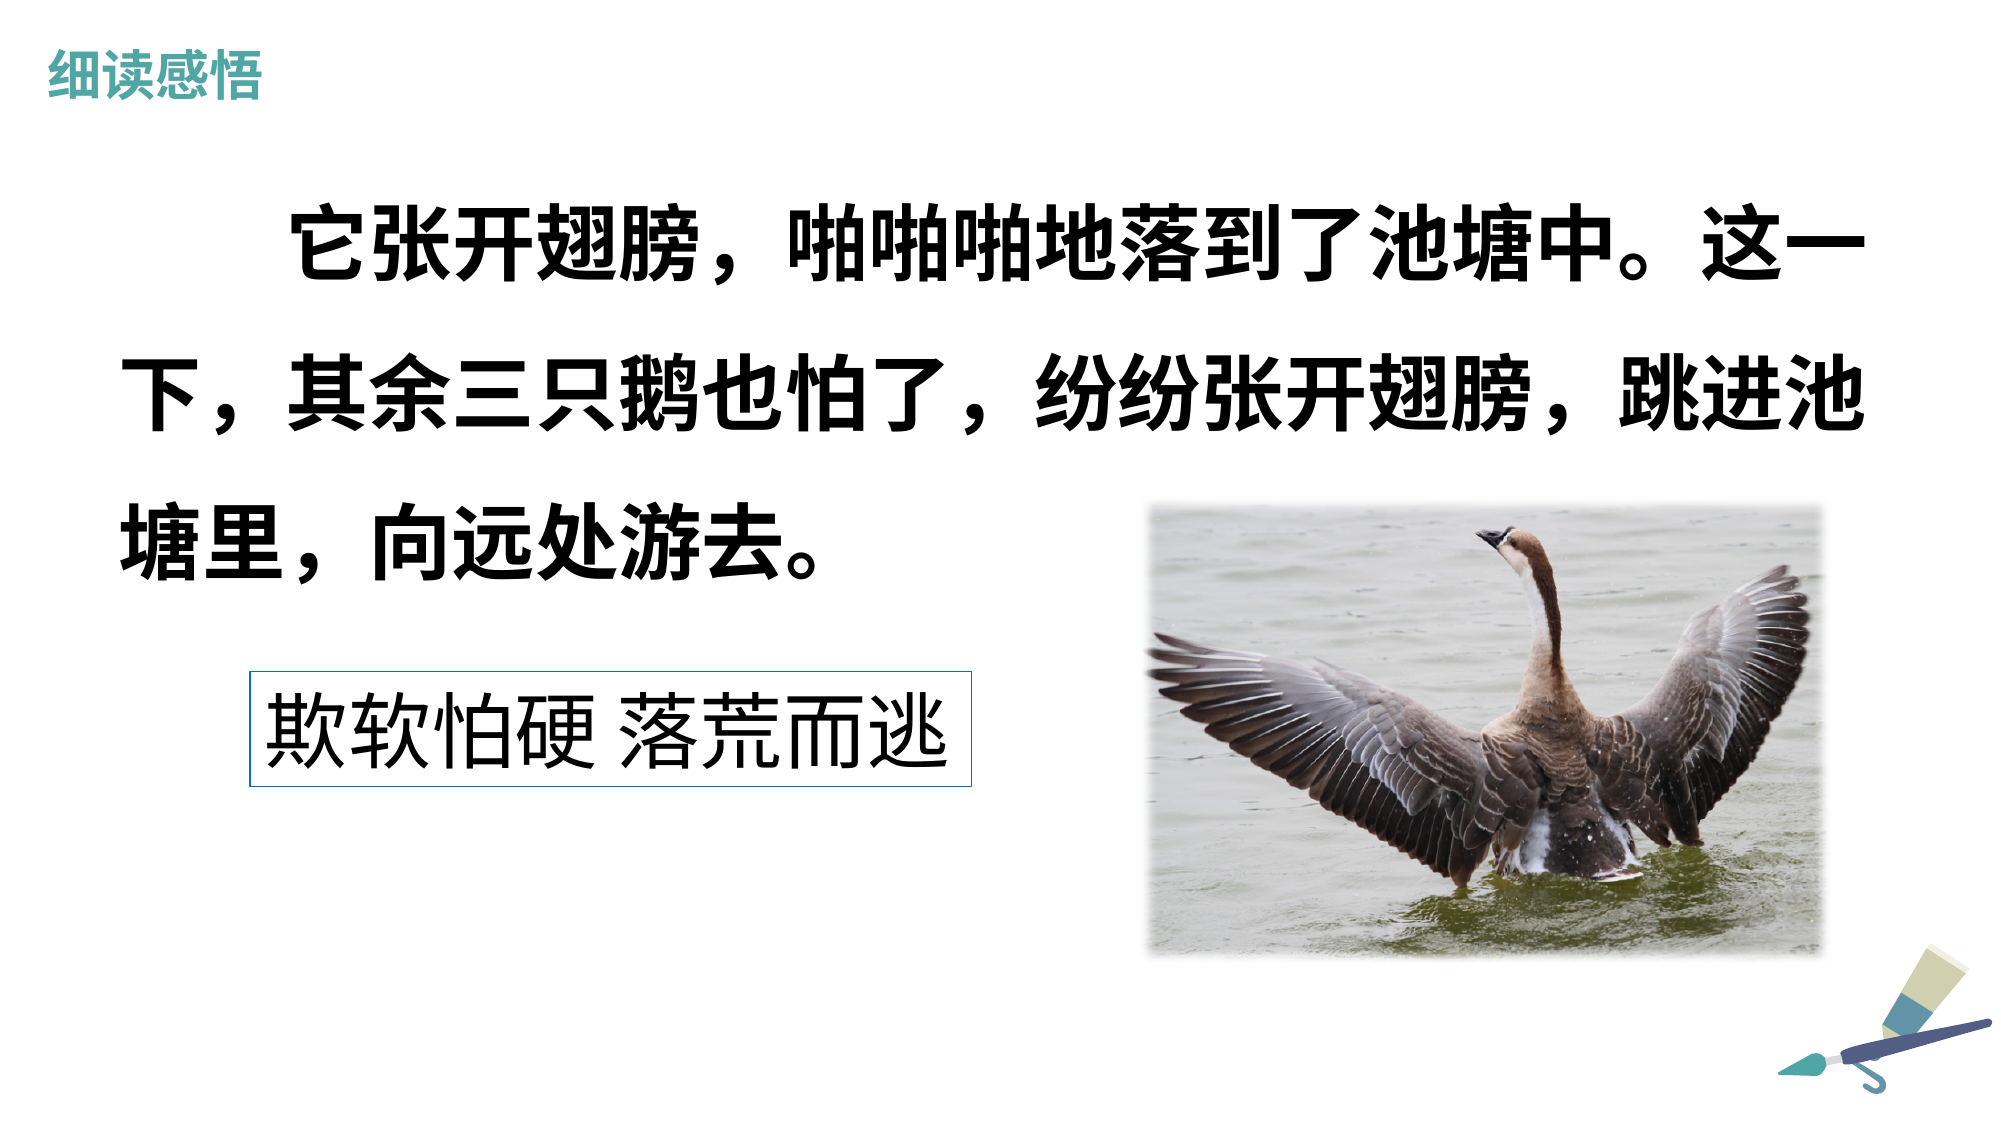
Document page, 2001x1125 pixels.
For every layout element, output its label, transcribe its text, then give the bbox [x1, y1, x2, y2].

text_box 细读感悟 [32, 33, 347, 114]
text_box 欺软怕硬 落荒而逃 [250, 671, 972, 787]
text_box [1811, 945, 1974, 1125]
text_box 它张开翅膀，啪啪啪地落到了池塘中。这一下，其余三只鹅也怕了，纷纷张开翅膀，跳进池塘里，向远处游去。 [104, 133, 1896, 598]
picture [1138, 496, 1831, 963]
